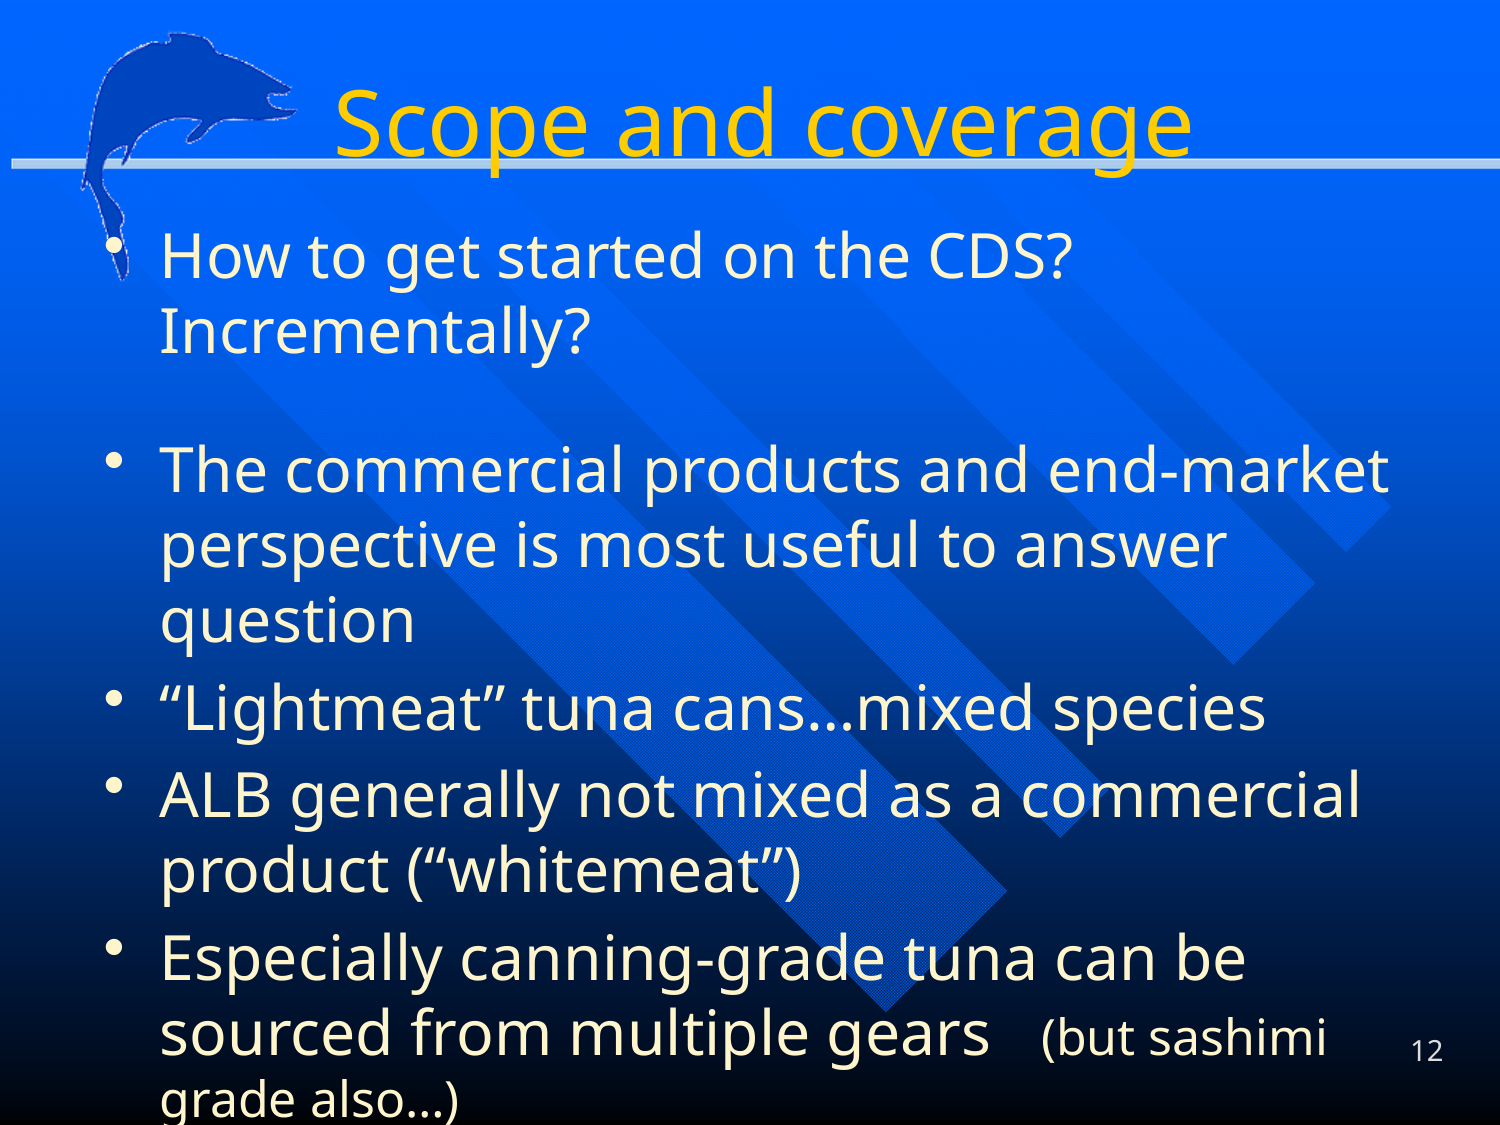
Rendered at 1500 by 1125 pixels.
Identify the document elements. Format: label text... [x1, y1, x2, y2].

picture [0, 0, 1500, 1125]
title Scope and coverage [0, 42, 1211, 197]
list How to get started on the CDS? Incrementally? The commercial products and end-market perspective is most useful to answer question “Lightmeat” tuna cans…mixed species ALB generally not mixed as a commercial product (“whitemeat”) Especially canning-grade tuna can be sourced from multiple gears (but sashimi grade also…) Covering all tunas and all gears makes sense Simplified regime for artisanal fisheries (EU) [88, 208, 1424, 1106]
slide_number 12 [1146, 1025, 1459, 1100]
